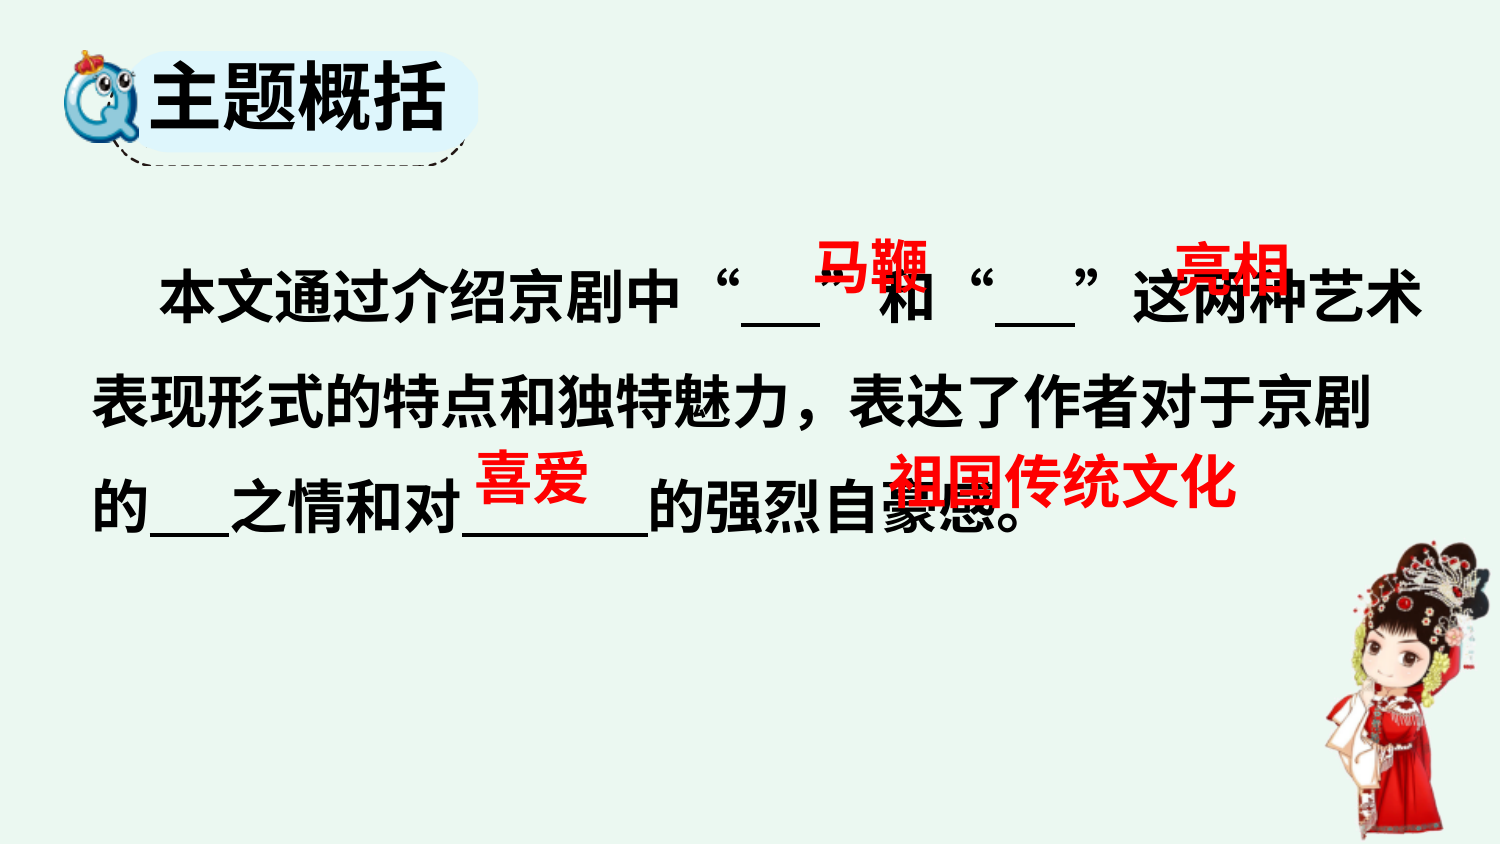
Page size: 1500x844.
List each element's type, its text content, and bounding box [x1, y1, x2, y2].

picture [64, 50, 479, 166]
text_box 祖国传统文化 [873, 437, 1253, 523]
text_box 马鞭 [797, 222, 944, 308]
text_box 本文通过介绍京剧中“ ”和“ ”这两种艺术表现形式的特点和独特魅力，表达了作者对于京剧的 之情和对 的强烈自豪感。 [76, 217, 1445, 548]
picture [1317, 535, 1500, 842]
text_box 亮相 [1159, 225, 1307, 311]
text_box 主题概括 [135, 43, 484, 145]
text_box 喜爱 [459, 433, 606, 519]
